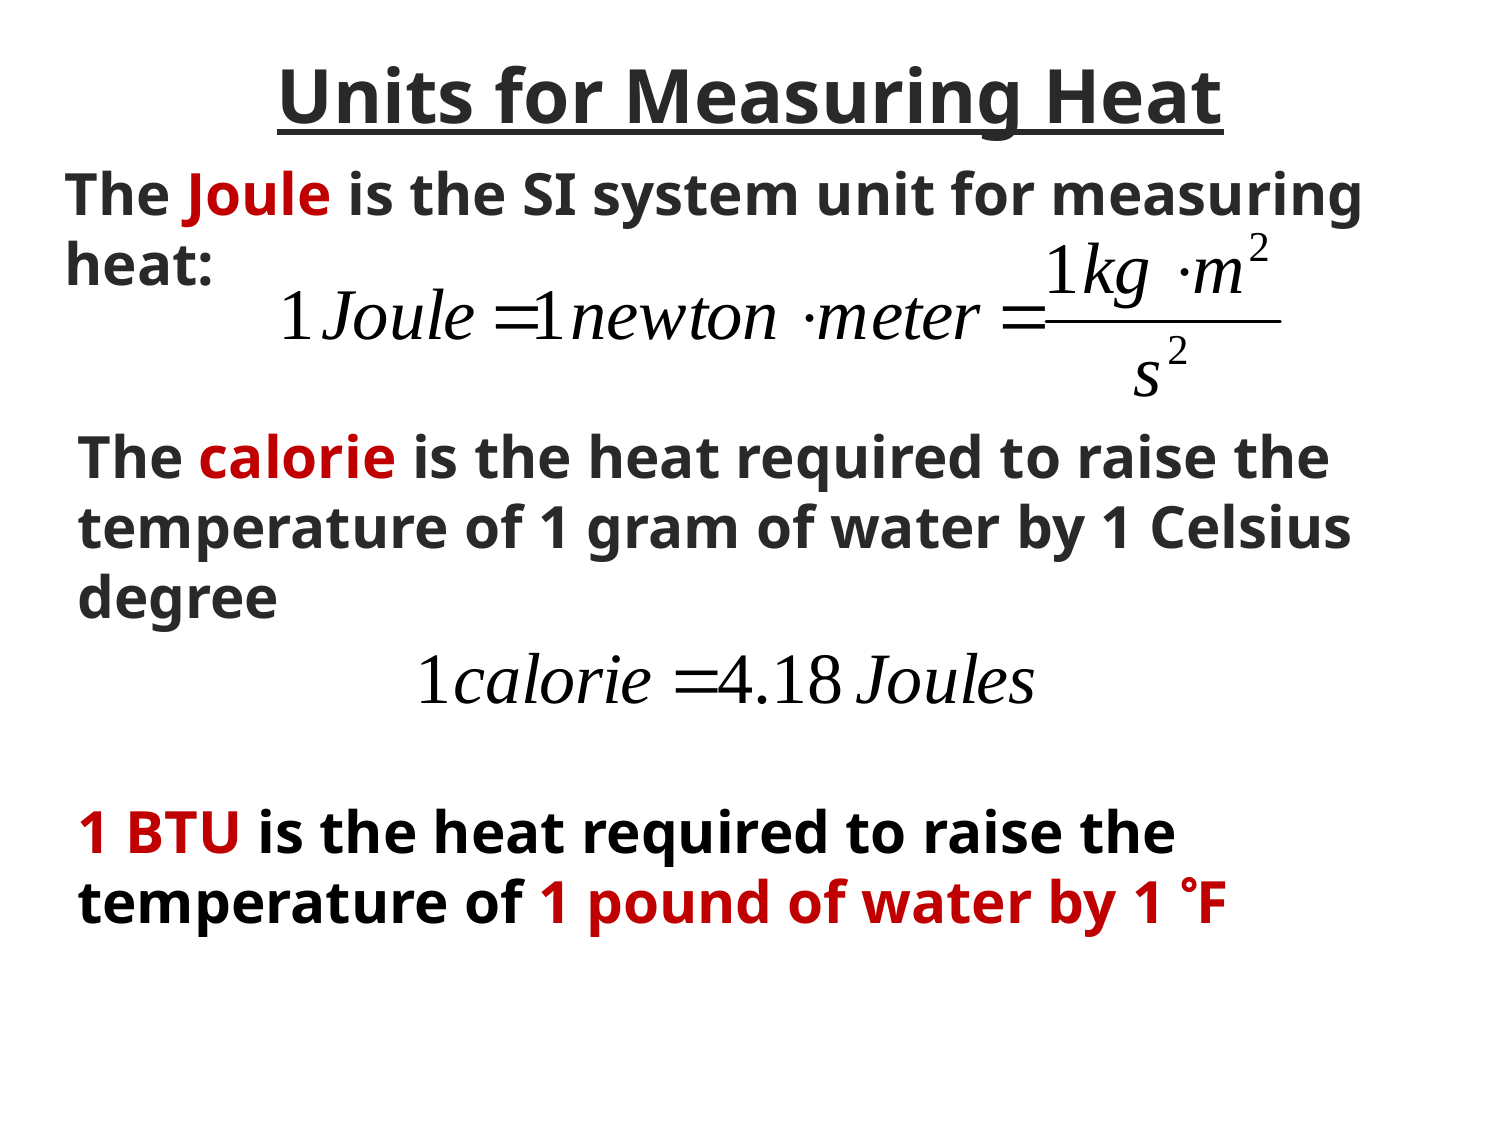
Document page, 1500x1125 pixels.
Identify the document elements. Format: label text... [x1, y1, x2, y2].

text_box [274, 212, 1294, 413]
title Units for Measuring Heat [112, 0, 1388, 149]
text_box 1 BTU is the heat required to raise the temperature of 1 pound of water by 1 F [62, 787, 1450, 943]
text_box The calorie is the heat required to raise the temperature of 1 gram of water by 1 Celsius degree [62, 412, 1450, 638]
text_box The Joule is the SI system unit for measuring heat: [50, 149, 1450, 305]
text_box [412, 637, 1051, 734]
